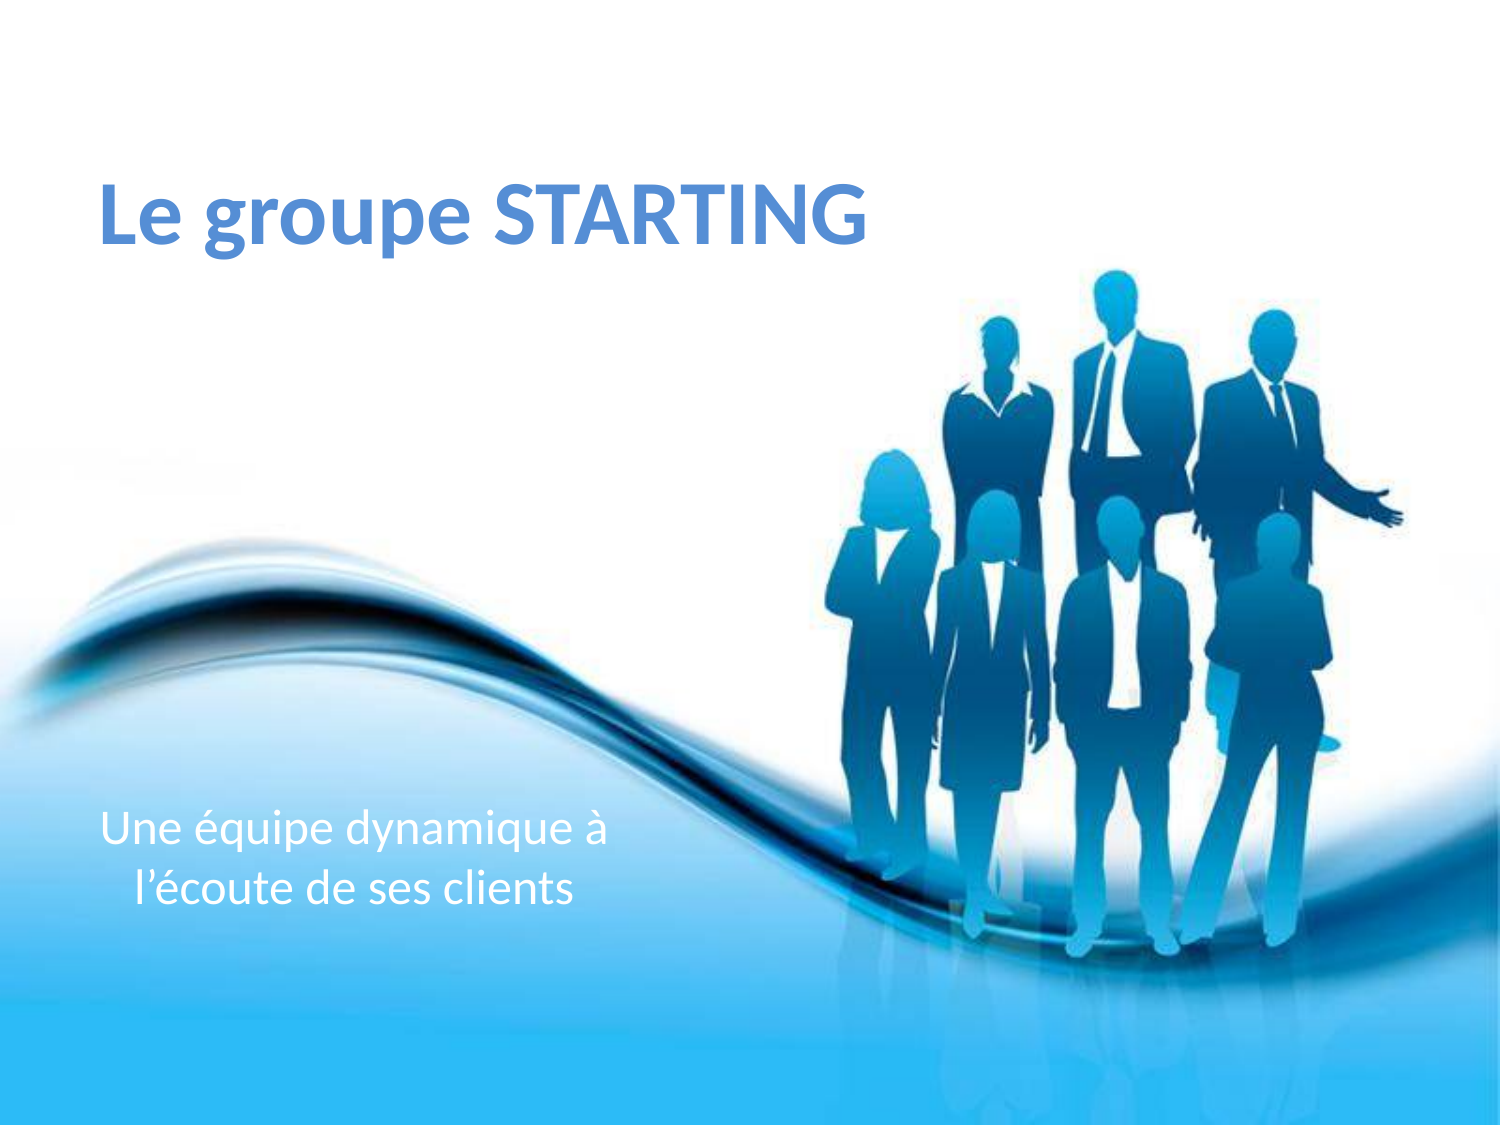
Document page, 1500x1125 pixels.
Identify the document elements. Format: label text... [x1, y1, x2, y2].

picture [0, 0, 1500, 1125]
subtitle Une équipe dynamique à l’écoute de ses clients [41, 786, 668, 1075]
title Le groupe STARTING [41, 42, 928, 374]
